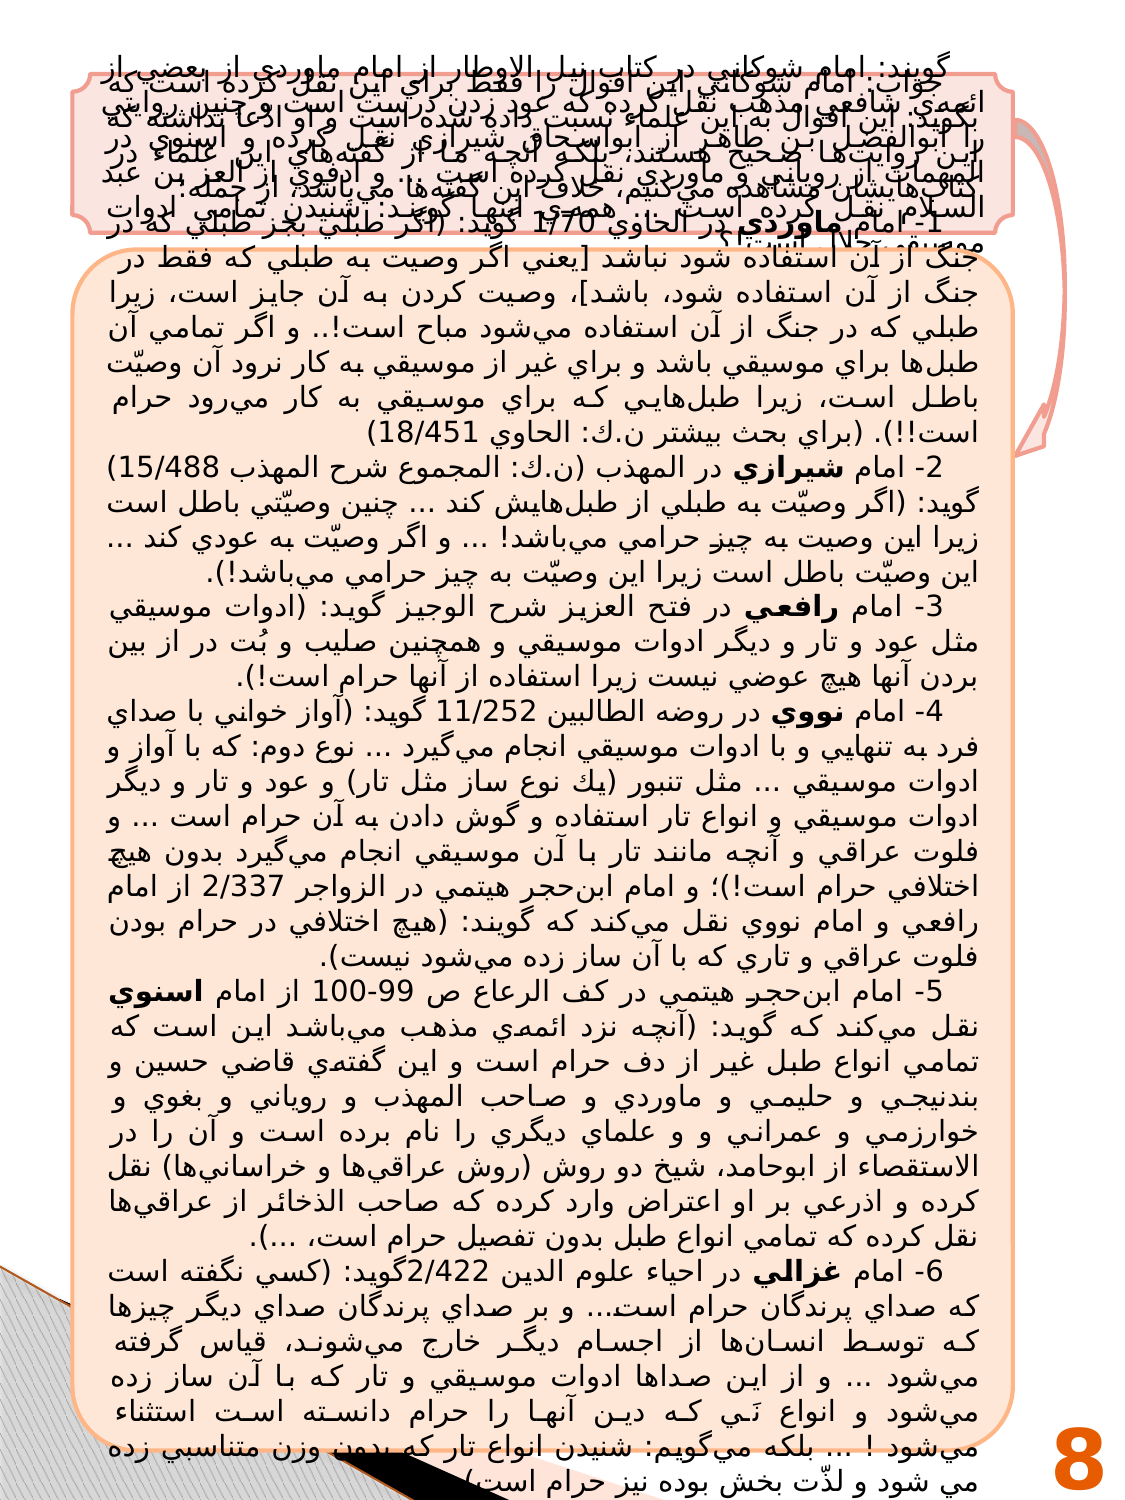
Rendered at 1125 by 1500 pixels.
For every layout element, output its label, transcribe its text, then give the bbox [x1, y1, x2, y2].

text_box جواب: امام شوكاني اين اقوال را فقط براي اين نقل كرده است كه بگويد: اين اقوال به اين علماء نسبت داده شده است و او ادّعا نداشته كه اين روايت‌ها صحيح هستند، بلكه آنچه ما از گفته‌هاي اين علماء در كتاب‌هايشان مشاهده مي‌كنيم، خلاف اين گفته‌ها مي‌باشد، از جمله: 1- امام ماوردي در الحاوي 1/70 گويد: (اگر طبلي بجز طبلي كه در جنگ از آن استفاده شود نباشد [يعني اگر وصيت به طبلي كه فقط در جنگ از آن استفاده شود، باشد]، وصيت كردن به آن جايز است، زيرا طبلي كه در جنگ از آن استفاده مي‌شود مباح است!.. و اگر تمامي آن طبل‌ها براي موسيقي باشد و براي غير از موسيقي به كار نرود آن وصيّت باطل است، زيرا طبل‌هايي كه براي موسيقي به كار مي‌رود حرام است!!). (براي بحث بيشتر ن.ك: الحاوي 18/451) 2- امام شيرازي در المهذب (ن.ك: المجموع شرح المهذب 15/488) گويد: (اگر وصيّت به طبلي از طبل‌هايش كند ... چنين وصيّتي باطل است زيرا اين وصيت به چيز حرامي مي‌باشد! ... و اگر وصيّت به عودي كند ... اين وصيّت باطل است زيرا اين وصيّت به چيز حرامي مي‌باشد!). 3- امام رافعي در فتح العزيز شرح الوجيز گويد: (ادوات موسيقي مثل عود و تار و ديگر ادوات موسيقي و همچنين صليب و بُت در از بين بردن آنها هيچ عوضي نيست زيرا استفاده از آنها حرام است!). 4- امام نووي در روضه الطالبين 11/252 گويد: (آواز خواني با صداي فرد به تنهايي و با ادوات موسيقي انجام مي‌گيرد ... نوع دوم: كه با آواز و ادوات موسيقي ... مثل تنبور (يك نوع ساز مثل تار) و عود و تار و ديگر ادوات موسيقي و انواع تار استفاده و گوش دادن به آن حرام است ... و فلوت عراقي و آنچه مانند تار با آن موسيقي انجام مي‌گيرد بدون هيچ اختلافي حرام است!)؛ و امام ابن‌حجر هيتمي در الزواجر 2/337 از امام رافعي و امام نووي نقل مي‌كند كه گويند: (هيچ اختلافي در حرام بودن فلوت عراقي و تاري كه با آن ساز زده مي‌شود نيست). 5- امام ابن‌حجر هيتمي در كف الرعاع ص 99-100 از امام اسنوي نقل مي‌كند كه گويد: (آنچه نزد ائمه‌ي مذهب مي‌باشد اين است كه تمامي انواع طبل غير از دف حرام است و اين گفته‌ي قاضي حسين و بندنيجي و حليمي و ماوردي و صاحب المهذب و روياني و بغوي و خوارزمي و عمراني و و علماي ديگري را نام برده است و آن را در الاستقصاء از ابوحامد، شيخ دو روش (روش عراقي‌ها و خراساني‌ها) نقل كرده و اذرعي بر او اعتراض وارد كرده كه صاحب الذخائر از عراقي‌ها نقل كرده كه تمامي انواع طبل بدون تفصيل حرام است، ...). 6- امام غزالي در احياء علوم الدين 2/422گويد: (كسي نگفته است كه صداي پرندگان حرام است... و بر صداي پرندگان صداي ديگر چيزها كه توسط انسان‌ها از اجسام ديگر خارج مي‌شوند، قياس گرفته مي‌شود ... و از اين صداها ادوات موسيقي و تار كه با آن ساز زده مي‌شود و انواع نَي كه دين آنها را حرام دانسته است استثناء مي‌شود ! ... بلكه مي‌گويم: شنيدن انواع تار كه بدون وزن متناسبي زده مي شود و لذّت بخش بوده نيز حرام است). اما ابوالفضل بن طاهر قيسراني؛ امام ابن‌حجر در لسان الميزان 5/207 درباره‌ي او گويد كه: (مذهب وي ظاهري و صوفي مسلك بوده است) و امام ذهبي در ميزان الاعتدال 3/587 گويد: (قوي نيست و توهّمات او در تأليفاتش زياد است). [70, 247, 1015, 1453]
text_box [3, 1276, 70, 1317]
text_box [312, 1453, 399, 1500]
text_box 84 [1020, 1398, 1125, 1500]
text_box گويند: امام شوكاني در كتاب نيل الاوطار از امام ماوردي از بعضي از ائمه‌ي شافعي مذهب نقل كرده كه عود زدن درست است و چنين روايتي را ابوالفضل بن طاهر از ابواسحاق شيرازي نقل كرده و اسنوي در المهمات از روياني و ماوردي نقل كرده است ... و ادفوي از العز بن عبد السلام نقل كرده است ... همه‌ي اينها گويند: شنيدن تمامي ادوات موسيقي حلال است!؟ [70, 71, 1015, 235]
text_box [1013, 117, 1067, 458]
